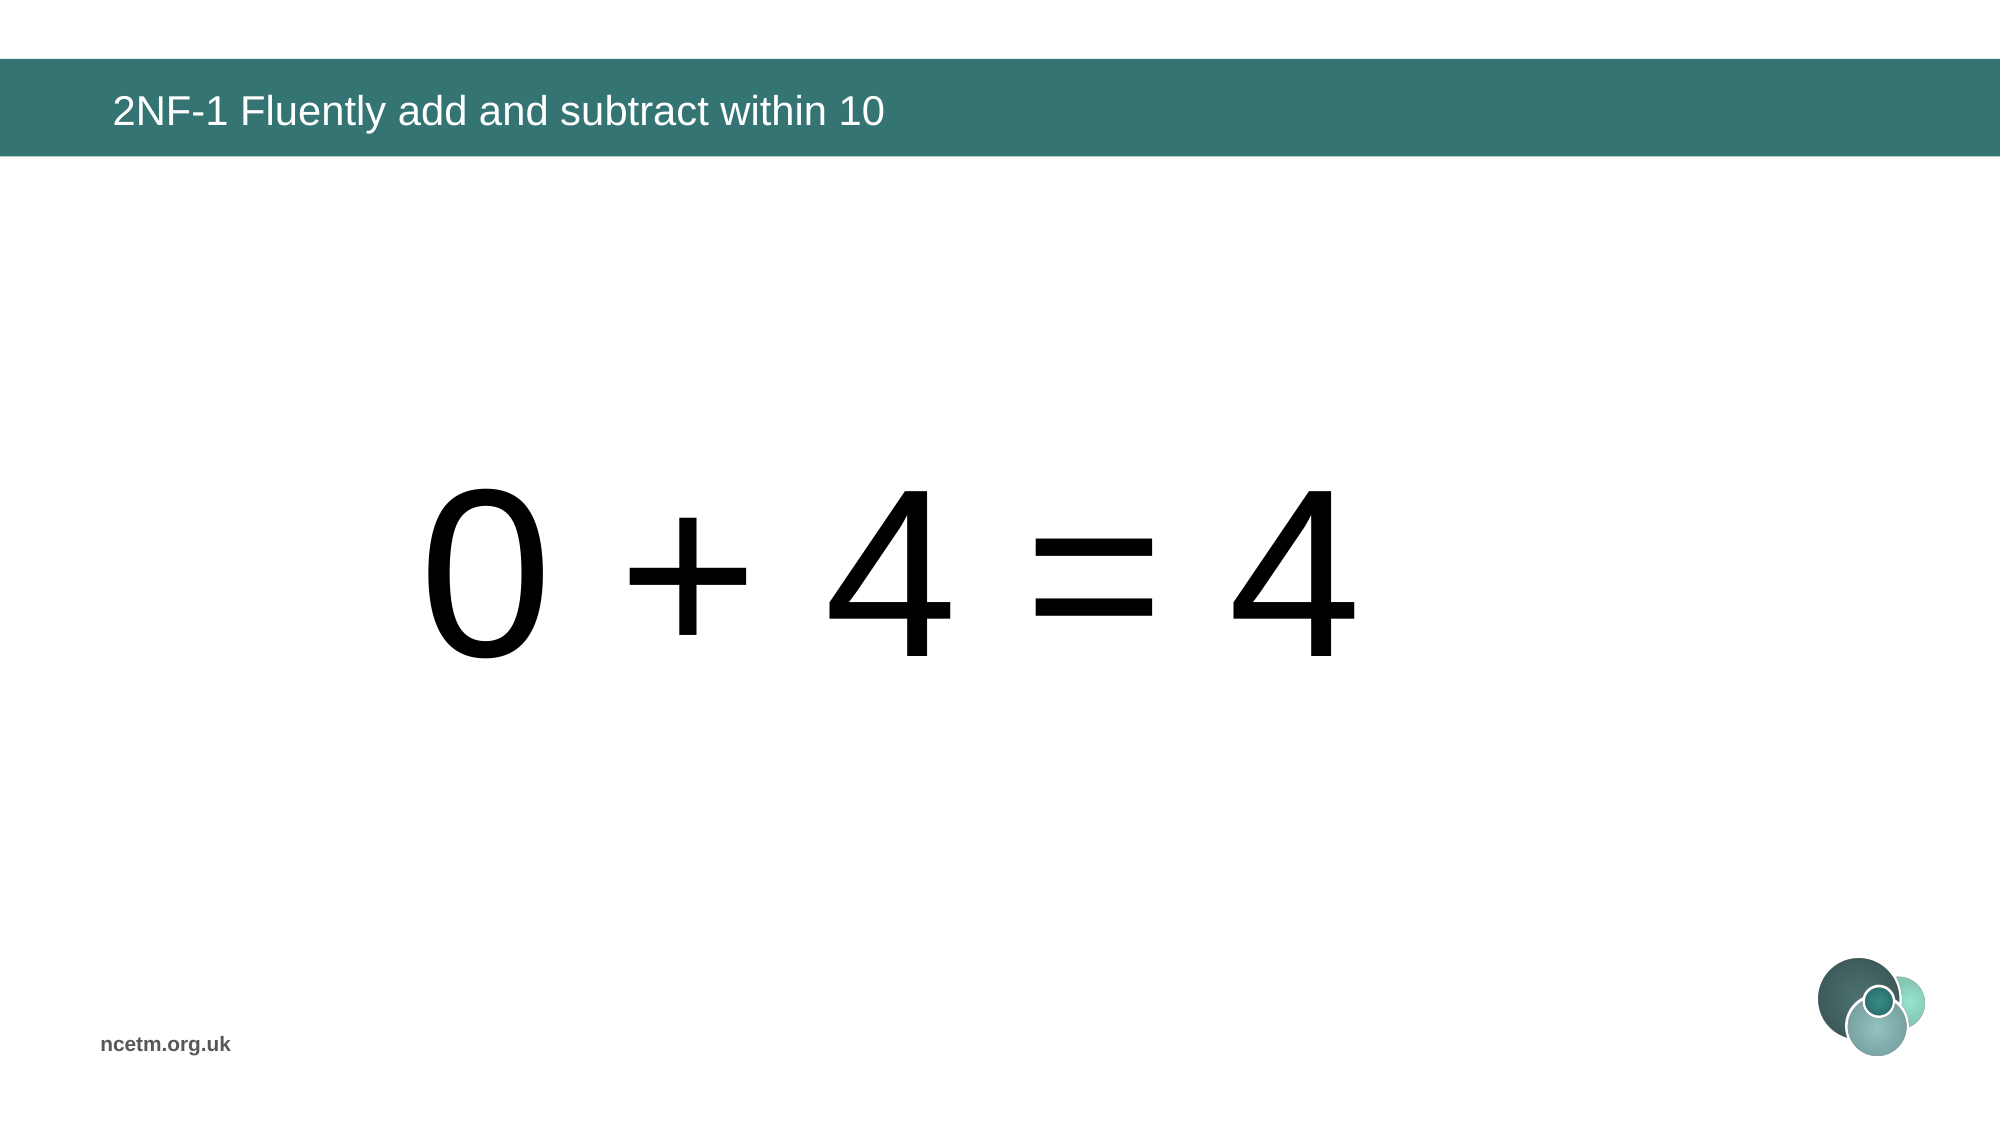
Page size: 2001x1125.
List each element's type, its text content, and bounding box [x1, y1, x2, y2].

title 2NF-1 Fluently add and subtract within 10 [97, 76, 1945, 147]
text_box 4 [1213, 409, 1377, 712]
picture [1818, 958, 1925, 1056]
text_box 0 + 4 = [404, 409, 1213, 712]
